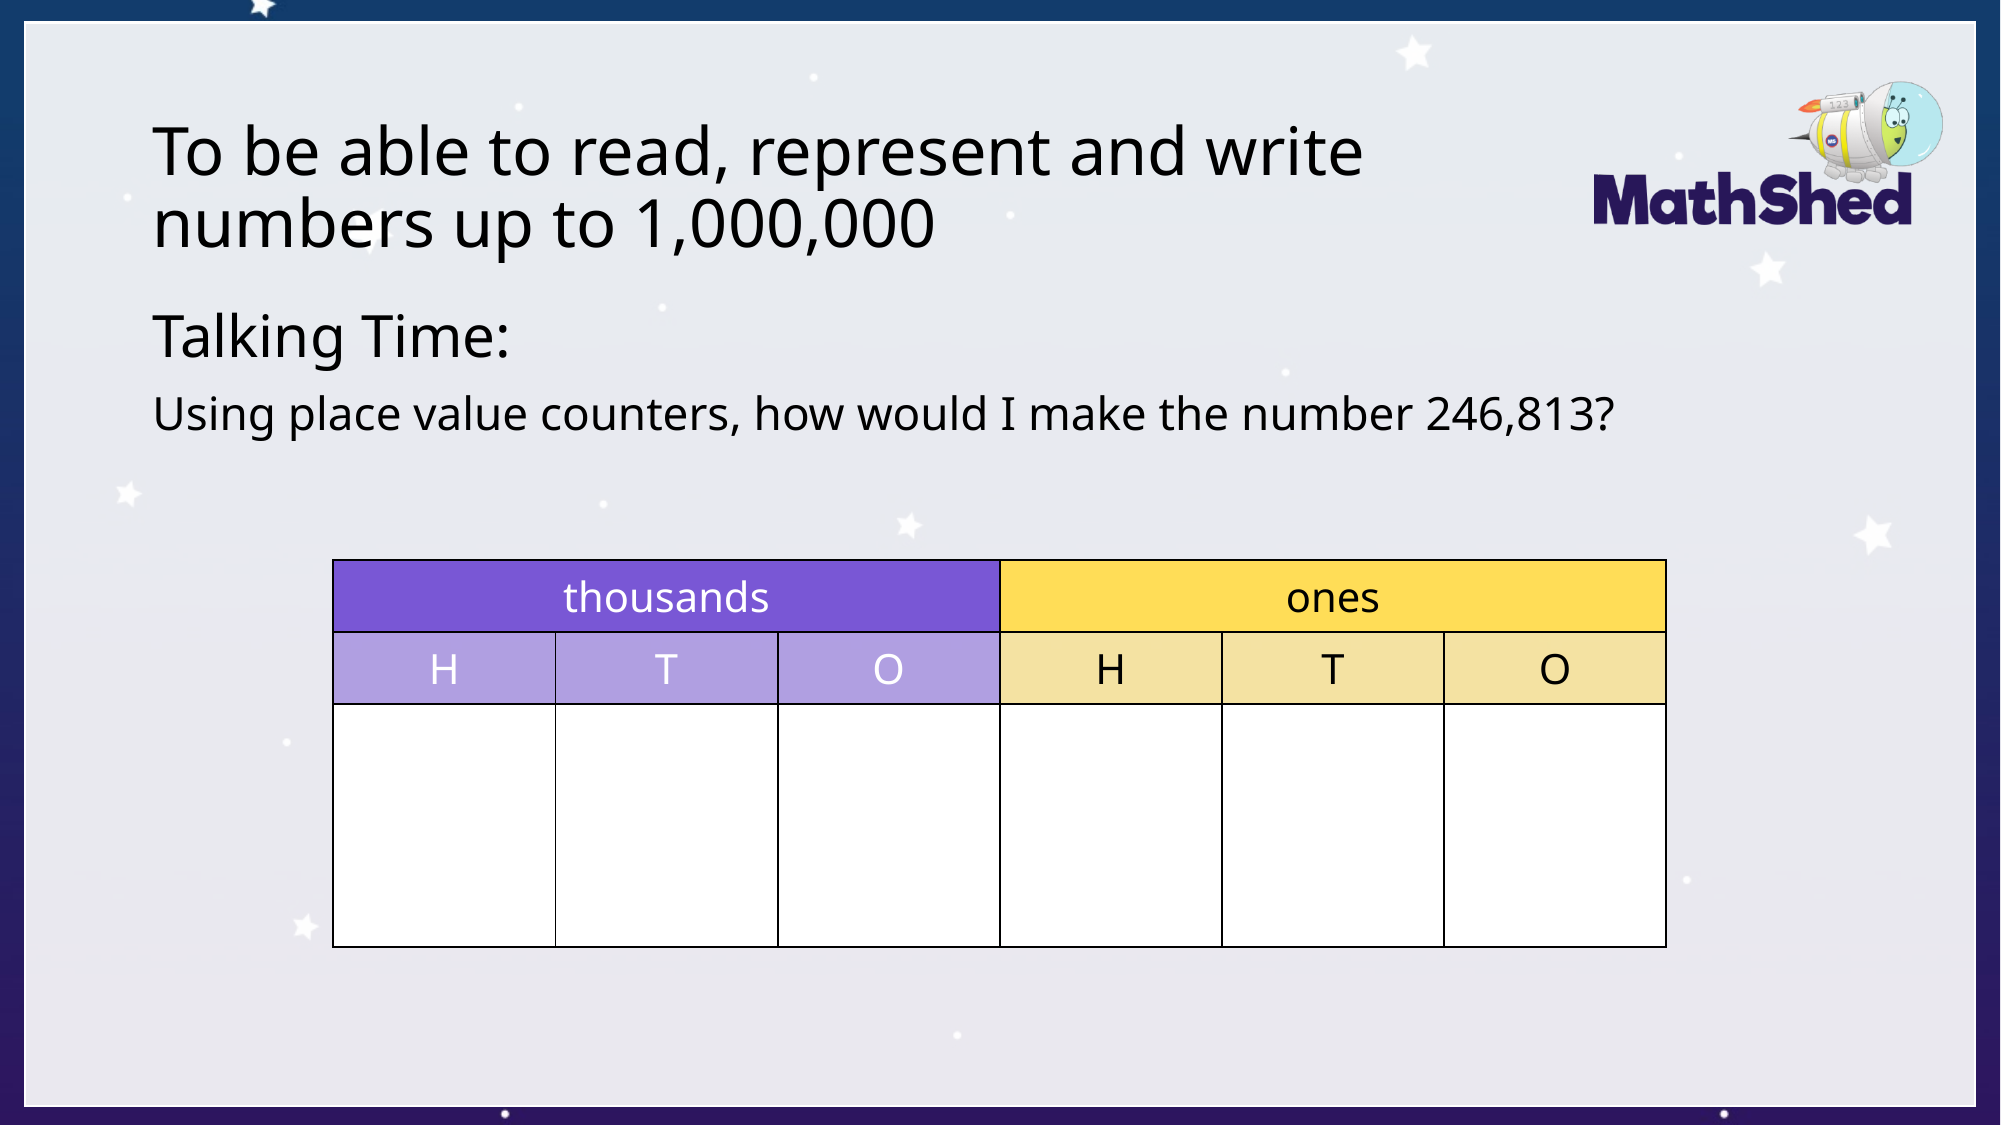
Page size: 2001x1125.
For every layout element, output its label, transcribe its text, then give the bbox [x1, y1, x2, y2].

table_cell O [779, 633, 999, 703]
table_cell T [1223, 633, 1443, 703]
table_cell [334, 705, 555, 946]
table_cell [1001, 705, 1221, 946]
table_cell T [556, 633, 777, 703]
table_header thousands [334, 561, 999, 631]
table_cell [1445, 705, 1665, 946]
table_cell [556, 705, 777, 946]
title To be able to read, represent and write numbers up to 1,000,000 [137, 81, 1578, 299]
table_cell H [1001, 633, 1221, 703]
list Talking Time: Using place value counters, how would I make the number 246,813? [137, 299, 1863, 1014]
table_header ones [1001, 561, 1665, 631]
table_cell O [1445, 633, 1665, 703]
picture [0, 0, 2001, 1125]
table_cell [779, 705, 999, 946]
table_cell [1223, 705, 1443, 946]
table_cell H [334, 633, 555, 703]
